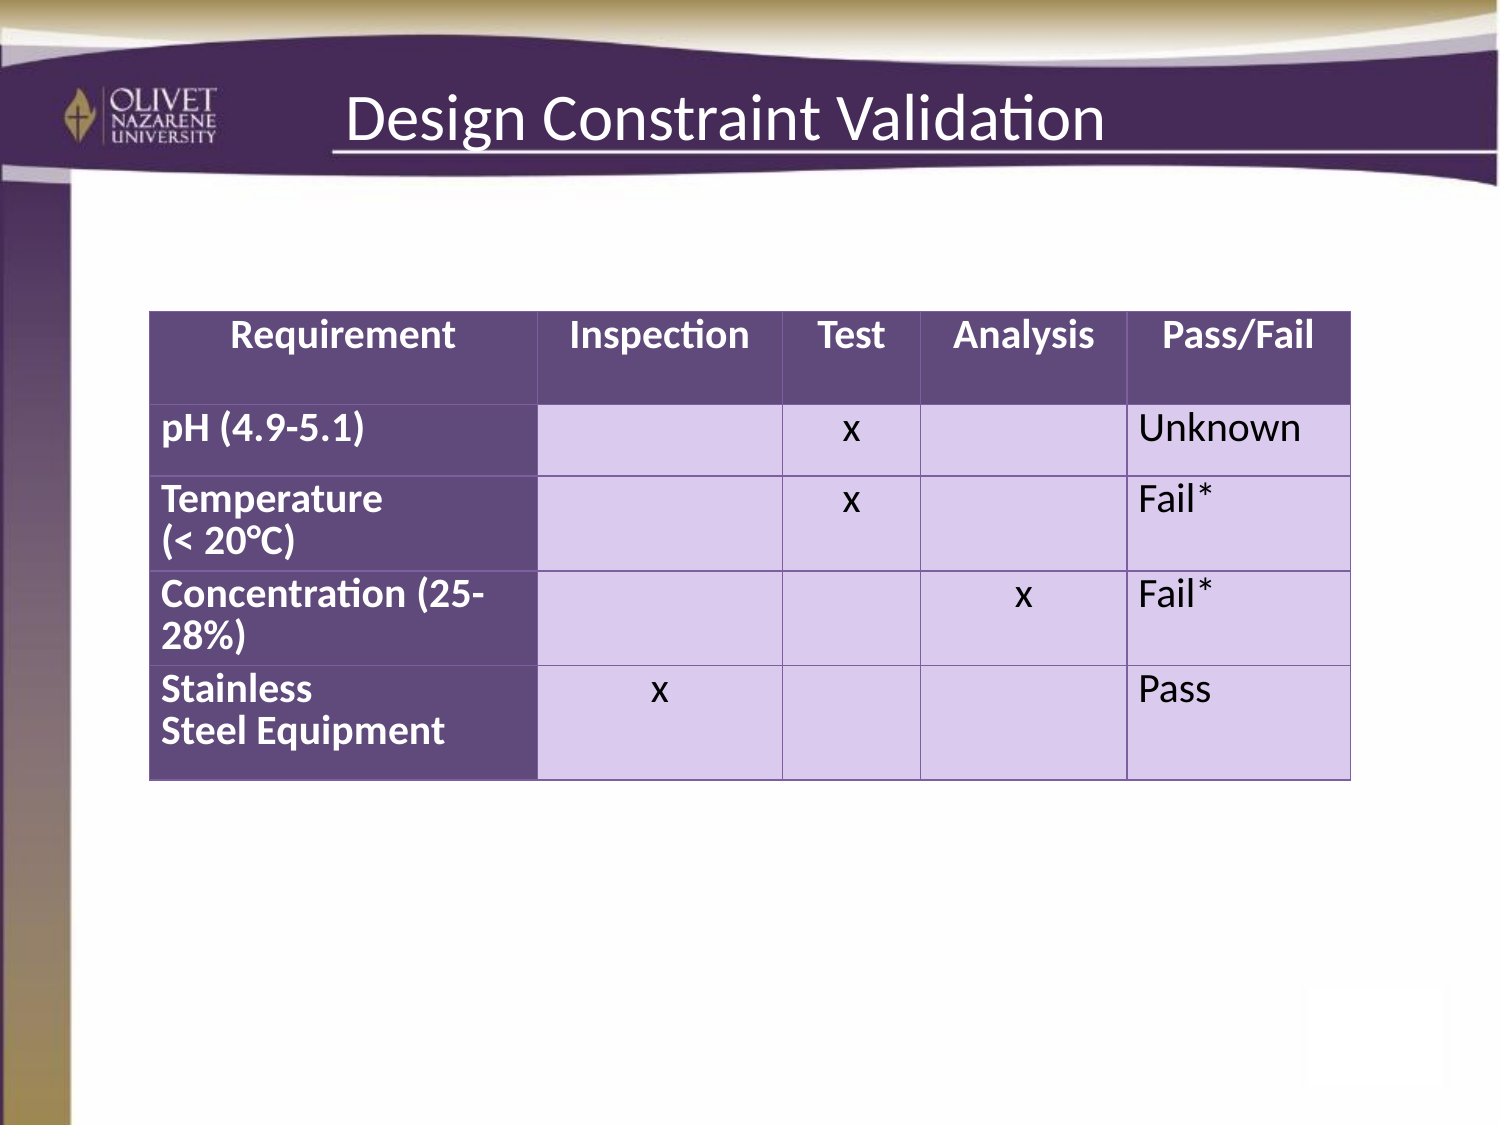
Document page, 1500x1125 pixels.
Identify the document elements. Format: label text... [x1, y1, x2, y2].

table_cell ​ [921, 666, 1126, 779]
table_header Analysis​ [921, 312, 1126, 404]
table_cell Unknown​ [1128, 405, 1350, 475]
table_cell ​ [783, 666, 920, 779]
table_header Requirement​ [150, 312, 537, 404]
table_header Pass/Fail​ [1128, 312, 1350, 404]
table_cell x​ [783, 477, 920, 570]
table_cell x​ [783, 405, 920, 475]
table_cell Temperature​ (< 20°C)​ [150, 477, 537, 570]
table_cell Pass​ [1128, 666, 1350, 779]
table_cell Stainless Steel Equipment​ [150, 666, 537, 779]
picture [0, 0, 1500, 1125]
table_cell ​ [921, 477, 1126, 570]
table_cell ​ [538, 572, 782, 665]
table_cell ​ [921, 405, 1126, 475]
table_cell Fail*​ [1128, 572, 1350, 665]
table_cell Concentration (25-28%)​ [150, 572, 537, 665]
table_cell x​ [921, 572, 1126, 665]
table_cell ​ [538, 477, 782, 570]
table_cell x​ [538, 666, 782, 779]
table_header Test​ [783, 312, 920, 404]
table_cell pH (4.9-5.1)​ [150, 405, 537, 475]
table_cell ​ [783, 572, 920, 665]
title Design Constraint Validation​ [330, 60, 1425, 167]
table_header Inspection​ [538, 312, 782, 404]
table_cell ​ [538, 405, 782, 475]
table_cell Fail*​ [1128, 477, 1350, 570]
